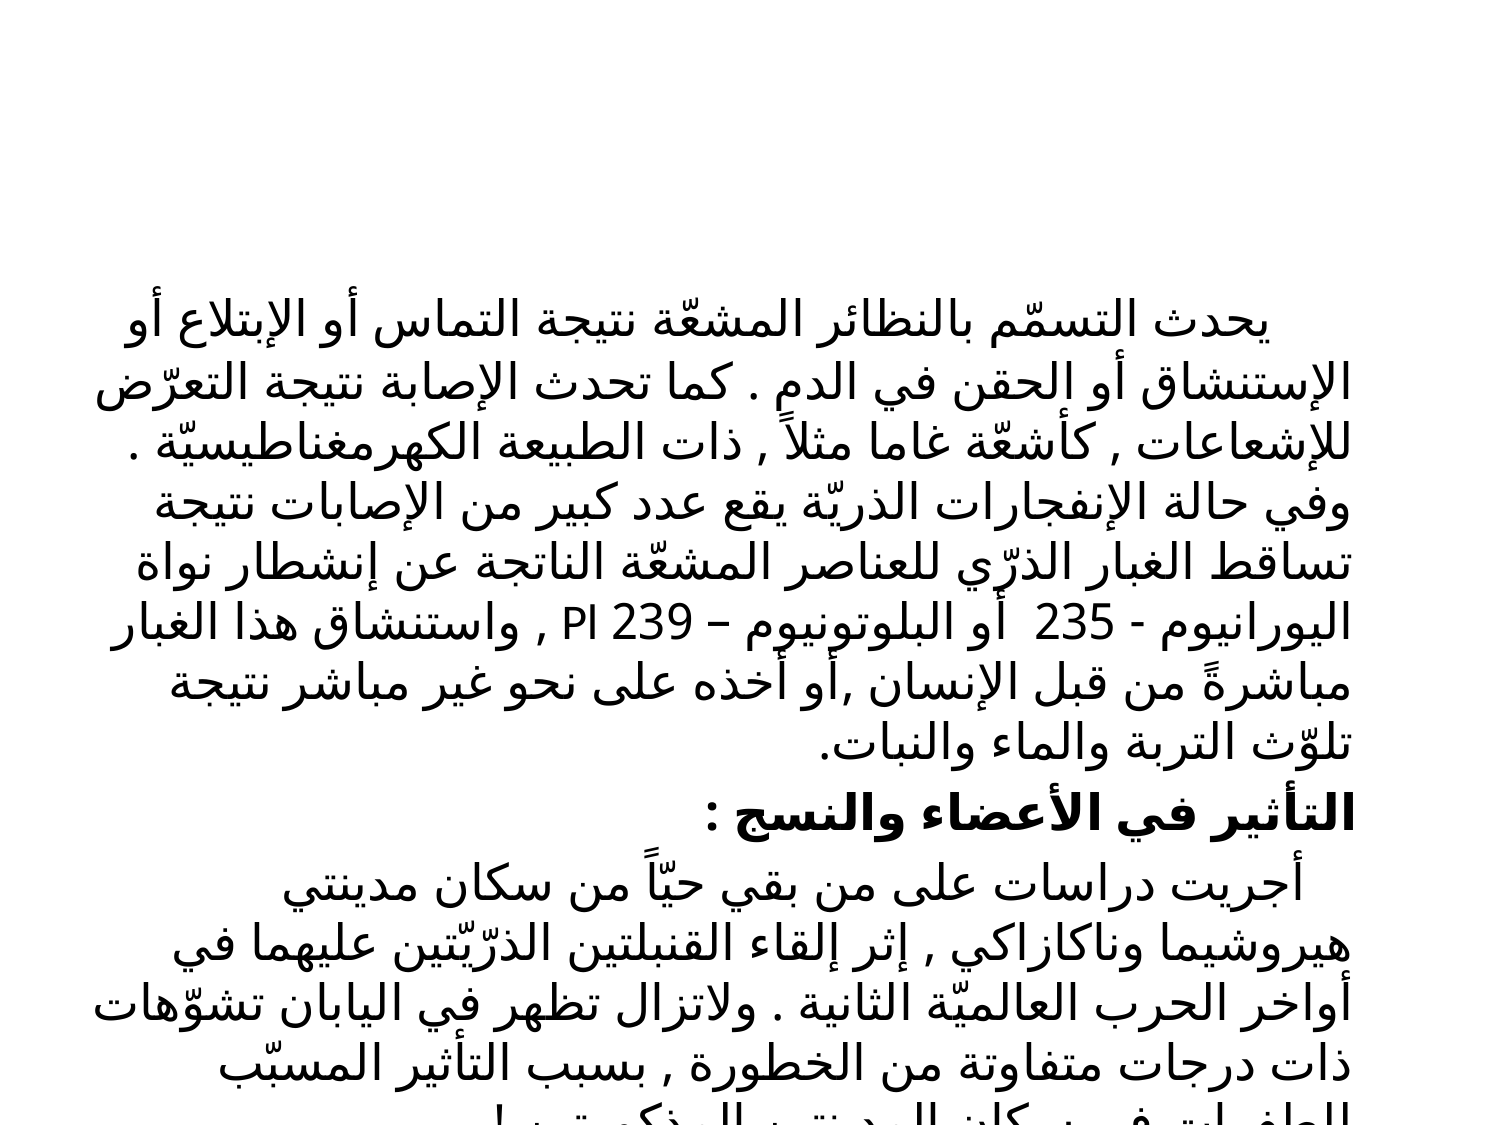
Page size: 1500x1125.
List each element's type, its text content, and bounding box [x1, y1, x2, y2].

list يحدث التسمّم بالنظائر المشعّة نتيجة التماس أو الإبتلاع أو الإستنشاق أو الحقن في الدم . كما تحدث الإصابة نتيجة التعرّض للإشعاعات , كأشعّة غاما مثلاً , ذات الطبيعة الكهرمغناطيسيّة . وفي حالة الإنفجارات الذريّة يقع عدد كبير من الإصابات نتيجة تساقط الغبار الذرّي للعناصر المشعّة الناتجة عن إنشطار نواة اليورانيوم - 235 أو البلوتونيوم – 239 Pl , واستنشاق هذا الغبار مباشرةً من قبل الإنسان ,أو أخذه على نحو غير مباشر نتيجة تلوّث التربة والماء والنبات. التأثير في الأعضاء والنسج : أجريت دراسات على من بقي حيّاً من سكان مدينتي هيروشيما وناكازاكي , إثر إلقاء القنبلتين الذرّيّتين عليهما في أواخر الحرب العالميّة الثانية . ولاتزال تظهر في اليابان تشوّهات ذات درجات متفاوتة من الخطورة , بسبب التأثير المسبّب للطفرات في سكان المدينتين المذكورتين ! [75, 262, 1425, 1005]
